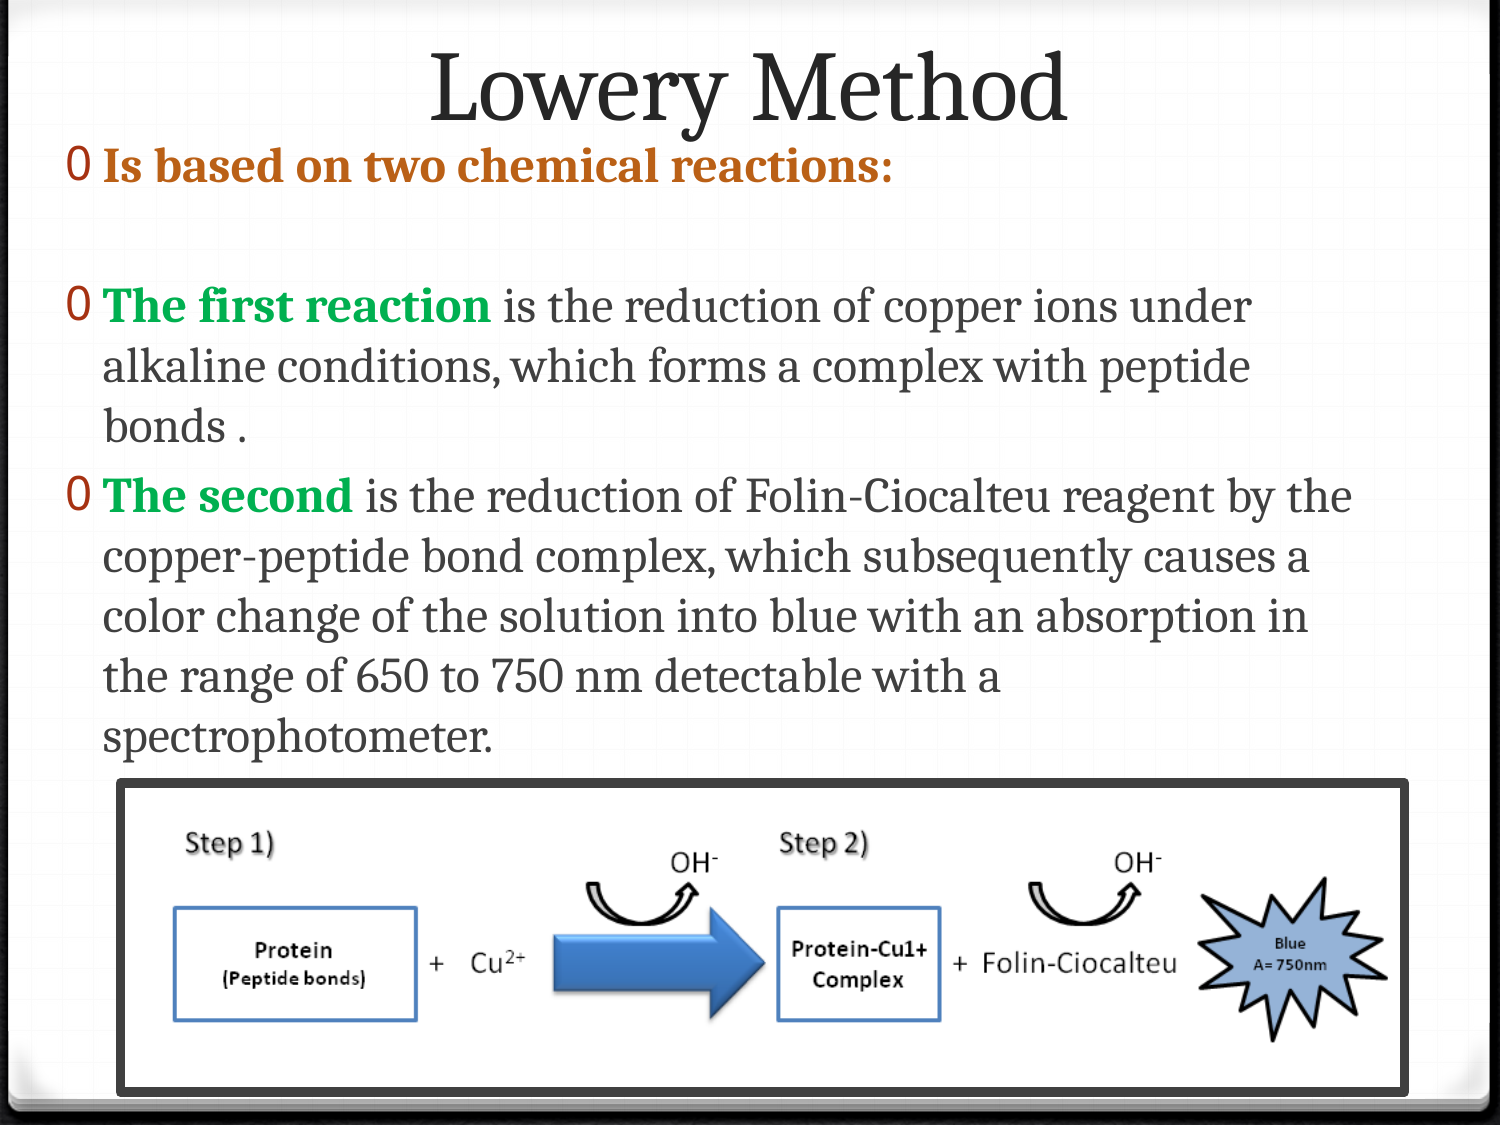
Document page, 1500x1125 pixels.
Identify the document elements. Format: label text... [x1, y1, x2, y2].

picture [0, 0, 1500, 1125]
list Is based on two chemical reactions: The first reaction is the reduction of copper ions under alkaline conditions, which forms a complex with peptide bonds . The second is the reduction of Folin-Ciocalteu reagent by the copper-peptide bond complex, which subsequently causes a color change of the solution into blue with an absorption in the range of 650 to 750 nm detectable with a spectrophotometer. [50, 125, 1400, 863]
picture [124, 787, 1400, 1088]
title Lowery Method [90, 0, 1410, 200]
